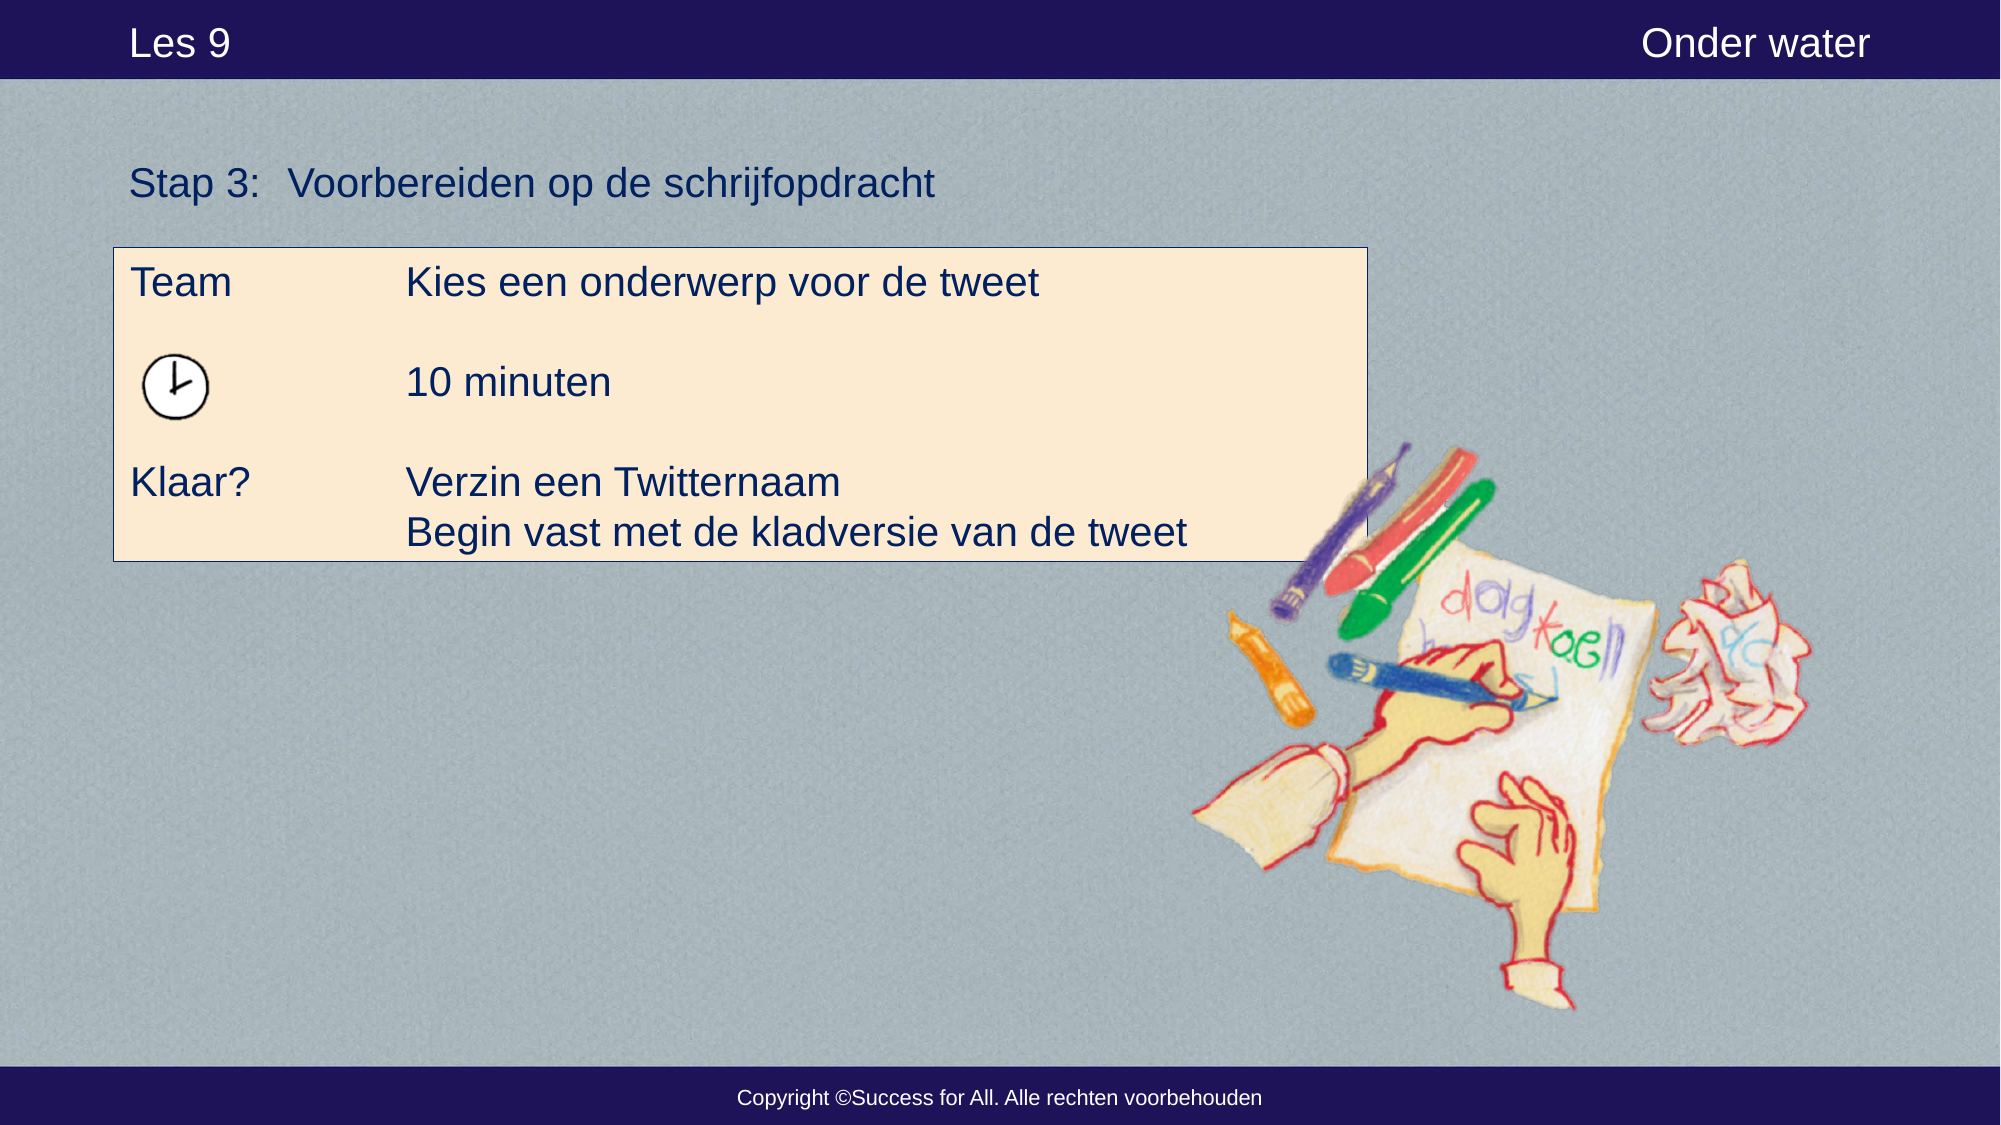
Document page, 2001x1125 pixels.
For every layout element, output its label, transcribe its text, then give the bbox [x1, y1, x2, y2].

picture [0, 0, 2001, 1125]
text_box Onder water [999, 8, 1886, 73]
text_box Team Kies een onderwerp voor de tweet 10 minuten Klaar? Verzin een Twitternaam Begin vast met de kladversie van de tweet [113, 247, 1368, 562]
text_box Copyright ©Success for All. Alle rechten voorbehouden [0, 1076, 2000, 1125]
text_box Les 9 [114, 8, 354, 73]
text_box Stap 3: Voorbereiden op de schrijfopdracht [113, 148, 1301, 214]
